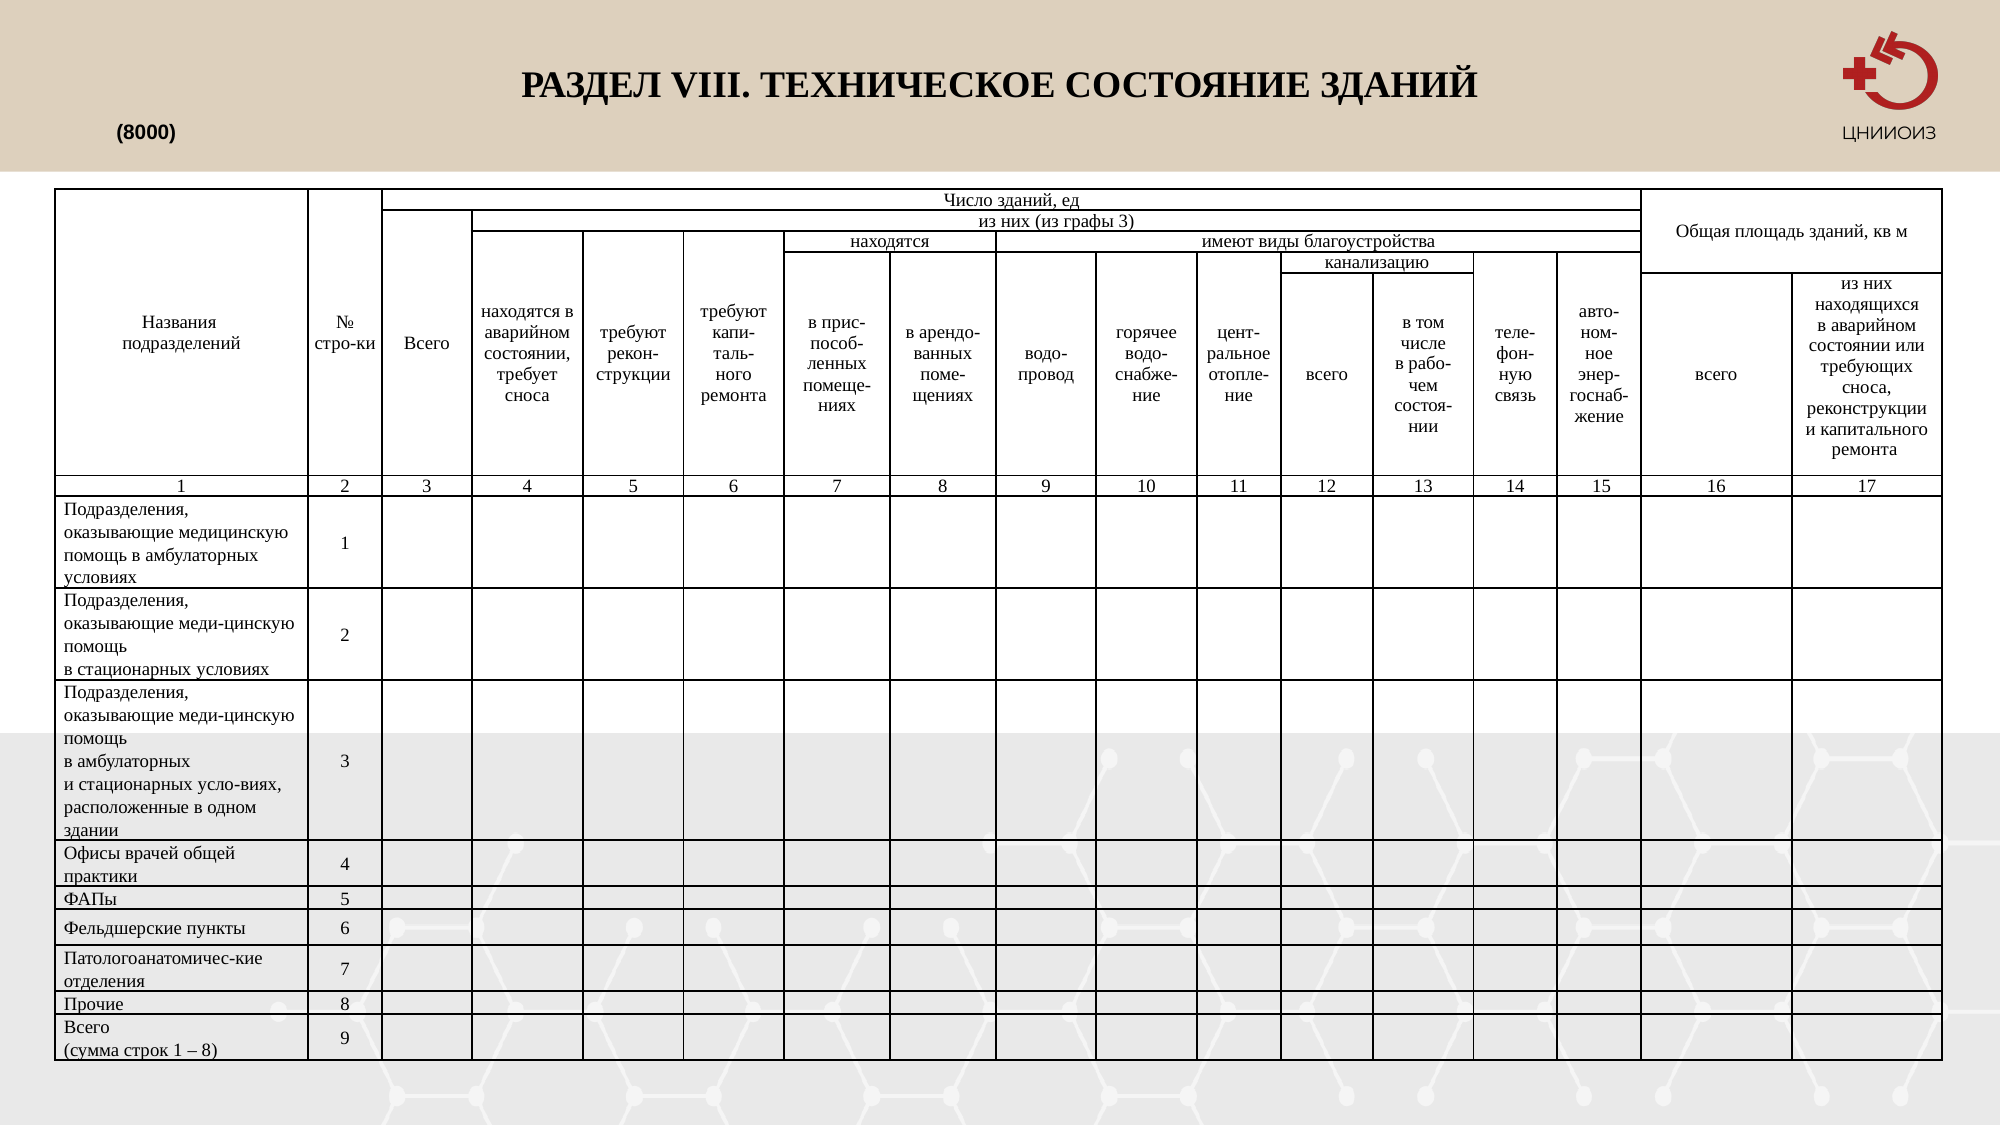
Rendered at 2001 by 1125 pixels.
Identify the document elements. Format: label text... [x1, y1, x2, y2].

table_header Число зданий, ед [383, 190, 1640, 209]
table_cell [1793, 497, 1941, 587]
table_cell [785, 589, 889, 679]
table_cell авто-ном- ное энер- госнаб-жение [1558, 253, 1640, 475]
table_cell [891, 589, 995, 679]
table_cell Подразделения, оказывающие медицинскую помощь в амбулаторных условиях [56, 497, 307, 587]
table_cell [997, 589, 1095, 679]
picture [0, 733, 2000, 1125]
table_cell 7 [785, 476, 889, 495]
table_cell [785, 681, 889, 733]
table_cell [785, 497, 889, 587]
table_cell имеют виды благоустройства [997, 232, 1640, 251]
table_cell 6 [684, 476, 783, 495]
table_cell [1097, 497, 1196, 587]
table_cell водо-провод [997, 253, 1095, 475]
table_cell из них находящихся в аварийном состоянии или требующих сноса, реконструкции и капитального ремонта [1793, 274, 1941, 475]
table_cell 12 [1282, 476, 1372, 495]
table_cell [1282, 589, 1372, 679]
table_cell [473, 589, 582, 679]
table_cell 10 [1097, 476, 1196, 495]
table_cell [1198, 589, 1280, 679]
table_cell 8 [891, 476, 995, 495]
table_cell [1558, 497, 1640, 587]
table_cell [684, 497, 783, 587]
table_cell 1 [309, 497, 381, 587]
table_cell [891, 681, 995, 733]
table_cell находятся [785, 232, 995, 251]
table_cell [1374, 497, 1473, 587]
table_cell канализацию [1282, 253, 1473, 272]
table_cell [383, 589, 471, 679]
table_cell в прис- пособ-ленных помеще-ниях [785, 253, 889, 475]
table_cell [1558, 589, 1640, 679]
table_cell [584, 681, 683, 733]
table_cell [1474, 497, 1556, 587]
table_cell требуют рекон-струкции [584, 232, 683, 475]
table_cell [1474, 681, 1556, 733]
table_cell 17 [1793, 476, 1941, 495]
table_cell [1198, 681, 1280, 733]
table_cell 9 [997, 476, 1095, 495]
table_cell [1282, 497, 1372, 587]
table_cell Подразделения, оказывающие меди-цинскую помощь в амбулаторных и стационарных усло-виях, расположенные в одном здании [56, 681, 307, 733]
table_cell [997, 681, 1095, 733]
table_cell всего [1642, 274, 1791, 475]
table_cell требуют капи- таль- ного ремонта [684, 232, 783, 475]
table_cell в том числе в рабо-чем состоя- нии [1374, 274, 1473, 475]
table_cell [383, 497, 471, 587]
table_cell [1642, 497, 1791, 587]
table_cell [473, 681, 582, 733]
table_header Общая площадь зданий, кв м [1642, 190, 1941, 272]
table_cell теле-фон- ную связь [1474, 253, 1556, 475]
table_cell 2 [309, 589, 381, 679]
table_cell [997, 497, 1095, 587]
table_cell [891, 497, 995, 587]
table_cell 11 [1198, 476, 1280, 495]
table_cell [1642, 589, 1791, 679]
table_cell [1097, 589, 1196, 679]
table_cell 15 [1558, 476, 1640, 495]
table_cell [584, 589, 683, 679]
table_cell 2 [309, 476, 381, 495]
table_cell горячее водо- снабже- ние [1097, 253, 1196, 475]
table_cell в арендо-ванных поме-щениях [891, 253, 995, 475]
table_cell всего [1282, 274, 1372, 475]
table_cell [684, 681, 783, 733]
table_cell 3 [383, 476, 471, 495]
table_cell 4 [473, 476, 582, 495]
table_cell 14 [1474, 476, 1556, 495]
table_cell 1 [56, 476, 307, 495]
table_cell из них (из графы 3) [473, 211, 1640, 230]
table_header Названия подразделений [56, 190, 307, 475]
table_cell [1198, 497, 1280, 587]
table_cell [584, 497, 683, 587]
table_cell [1558, 681, 1640, 733]
table_cell [1374, 681, 1473, 733]
table_cell [684, 589, 783, 679]
table_cell [1374, 589, 1473, 679]
text_box (8000) [3, 110, 1193, 151]
table_cell 13 [1374, 476, 1473, 495]
table_cell находятся в аварийном состоянии, требует сноса [473, 232, 582, 475]
table_header № стро-ки [309, 190, 381, 475]
table_cell [1642, 681, 1791, 733]
table_cell [383, 681, 471, 733]
table_cell [473, 497, 582, 587]
table_cell 3 [309, 681, 381, 733]
table_cell Всего [383, 211, 471, 475]
table_cell [1793, 681, 1941, 733]
picture [1843, 31, 1938, 142]
table_cell [1097, 681, 1196, 733]
table_cell [1793, 589, 1941, 679]
text_box РАЗДЕЛ VIII. ТЕХНИЧЕСКОЕ СОСТОЯНИЕ ЗДАНИЙ [0, 0, 2000, 173]
table_cell 16 [1642, 476, 1791, 495]
table_cell цент-ральное отопле- ние [1198, 253, 1280, 475]
table_cell [1282, 681, 1372, 733]
table_cell [1474, 589, 1556, 679]
table_cell Подразделения, оказывающие меди-цинскую помощь в стационарных условиях [56, 589, 307, 679]
table_cell 5 [584, 476, 683, 495]
